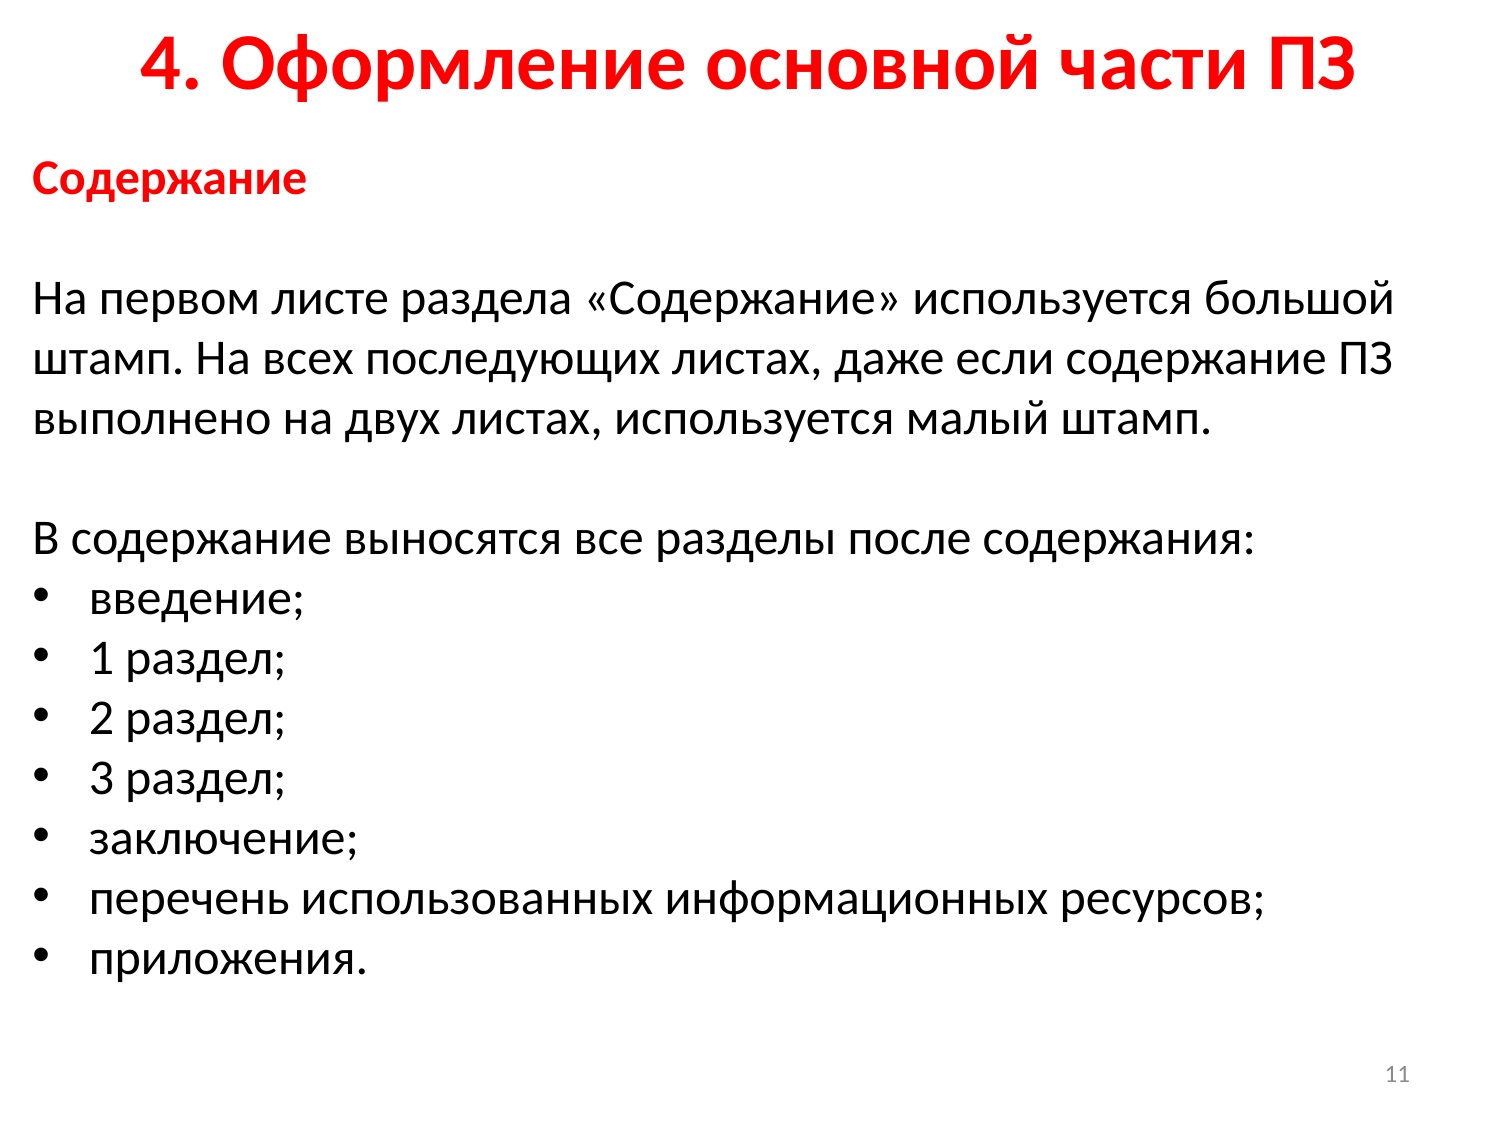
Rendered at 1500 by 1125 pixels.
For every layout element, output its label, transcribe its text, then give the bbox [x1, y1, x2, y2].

title 4. Оформление основной части ПЗ [75, 0, 1425, 137]
text_box Содержание На первом листе раздела «Содержание» используется большой штамп. На всех последующих листах, даже если содержание ПЗ выполнено на двух листах, используется малый штамп. В содержание выносятся все разделы после содержания: введение; 1 раздел; 2 раздел; 3 раздел; заключение; перечень использованных информационных ресурсов; приложения. [17, 137, 1483, 992]
slide_number 11 [1074, 1042, 1425, 1103]
